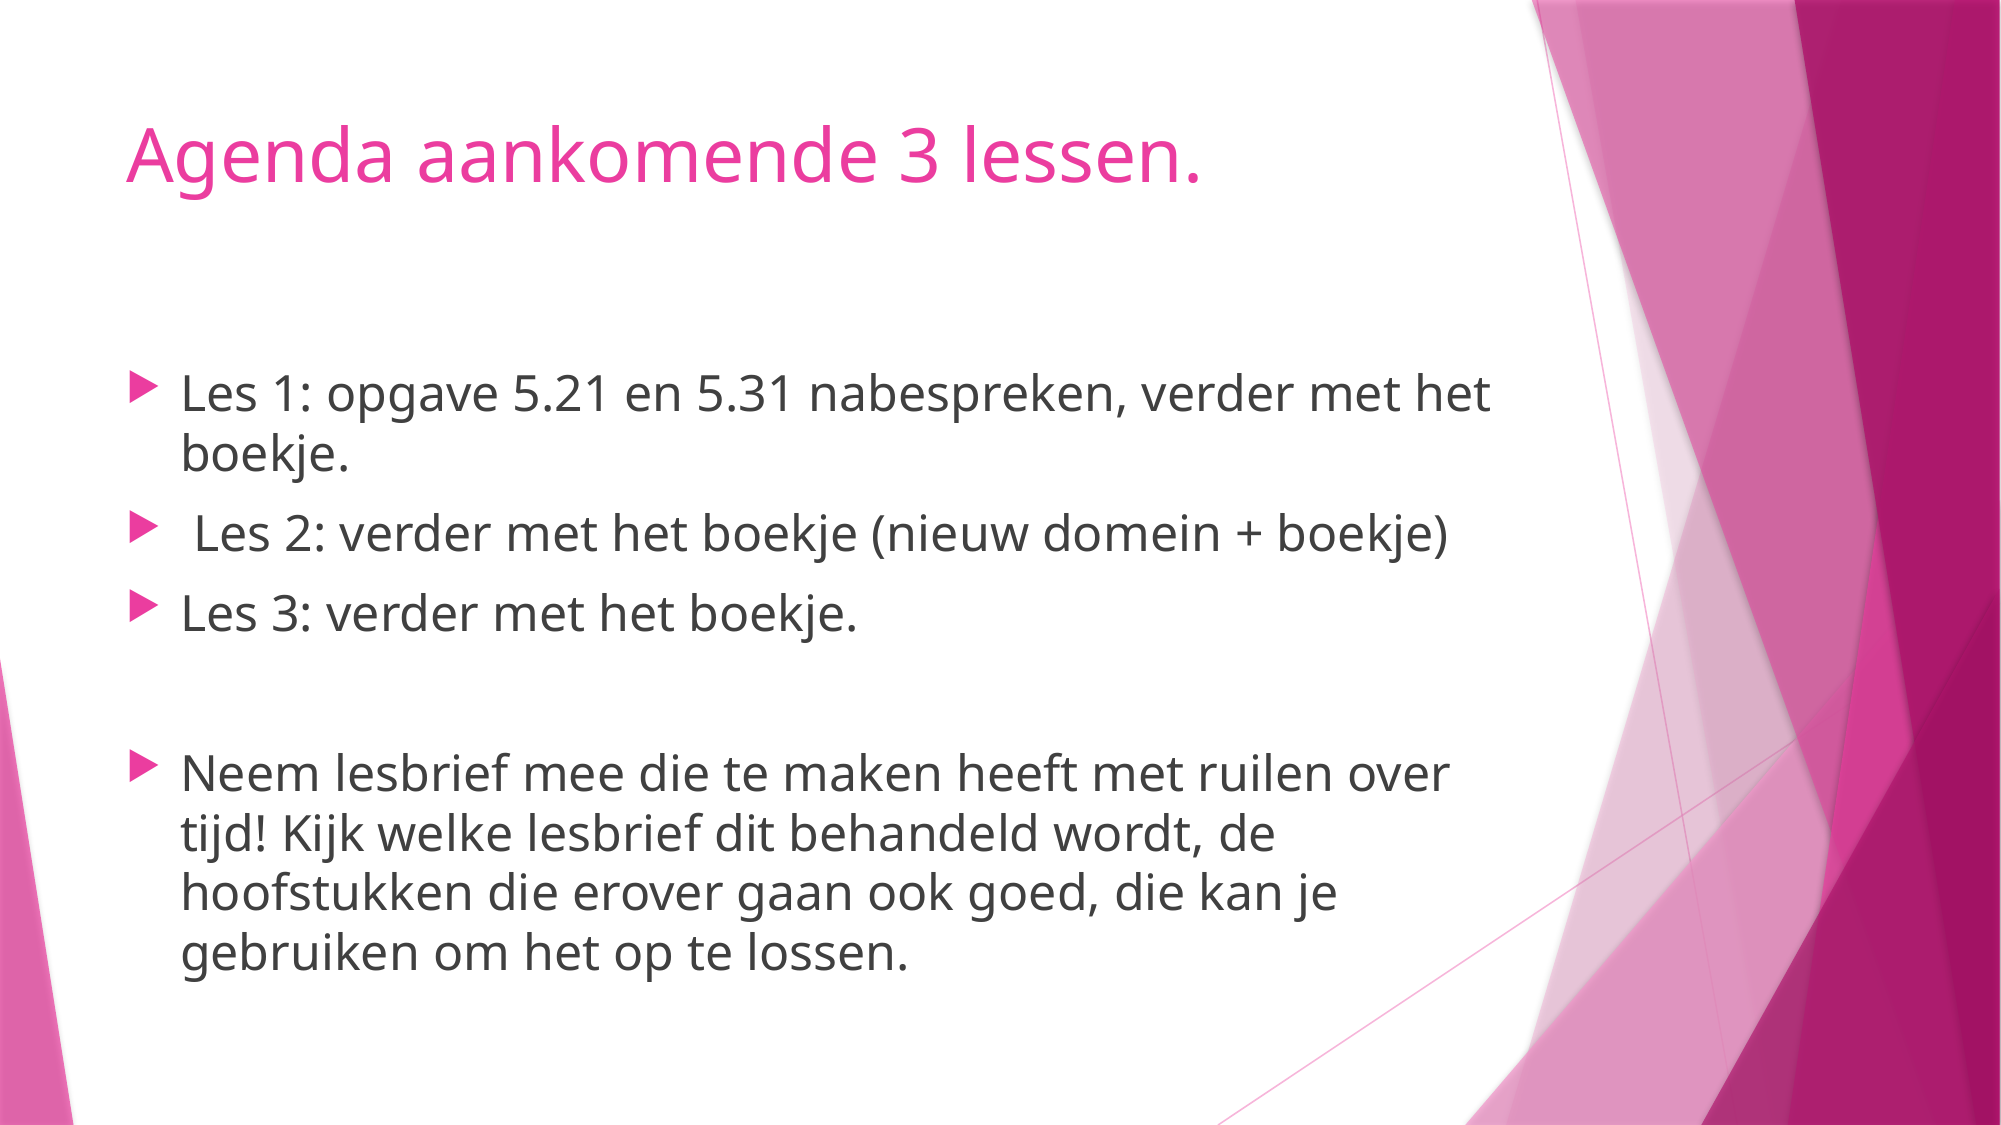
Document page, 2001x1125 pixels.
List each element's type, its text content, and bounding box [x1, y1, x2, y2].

list Les 1: opgave 5.21 en 5.31 nabespreken, verder met het boekje. Les 2: verder met het boekje (nieuw domein + boekje) Les 3: verder met het boekje. Neem lesbrief mee die te maken heeft met ruilen over tijd! Kijk welke lesbrief dit behandeld wordt, de hoofstukken die erover gaan ook goed, die kan je gebruiken om het op te lossen. [111, 354, 1522, 992]
title Agenda aankomende 3 lessen. [111, 99, 1522, 317]
